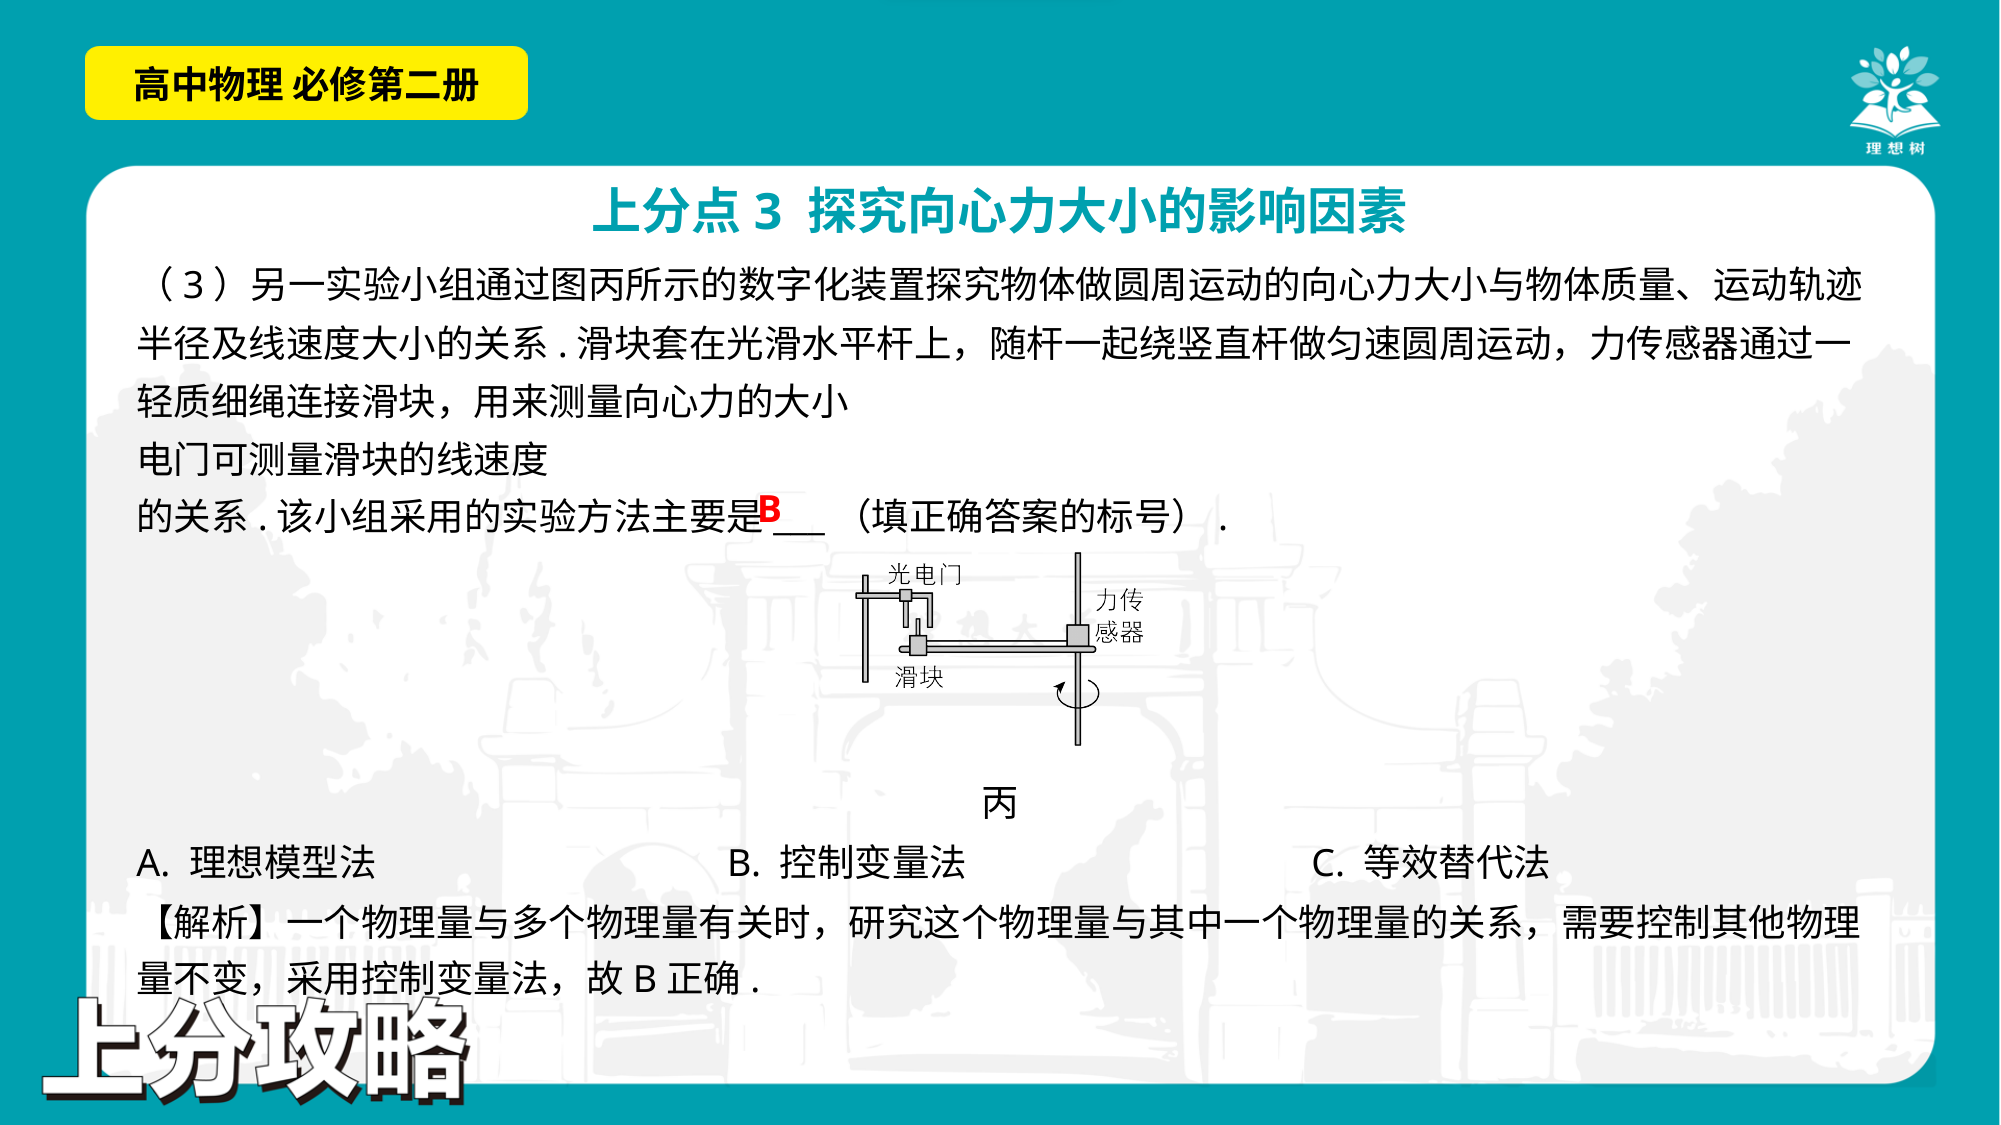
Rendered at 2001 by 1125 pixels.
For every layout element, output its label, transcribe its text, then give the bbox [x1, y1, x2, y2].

text_box 丙 [976, 766, 1023, 820]
text_box 【解析】一个物理量与多个物理量有关时，研究这个物理量与其中一个物理量的关系，需要控制其他物理 量不变，采用控制变量法，故B正确. [136, 885, 1865, 996]
picture [0, 0, 2000, 1125]
text_box B [742, 474, 797, 526]
text_box A. 理想模型法 B. 控制变量法 C. 等效替代法 [136, 828, 1865, 880]
